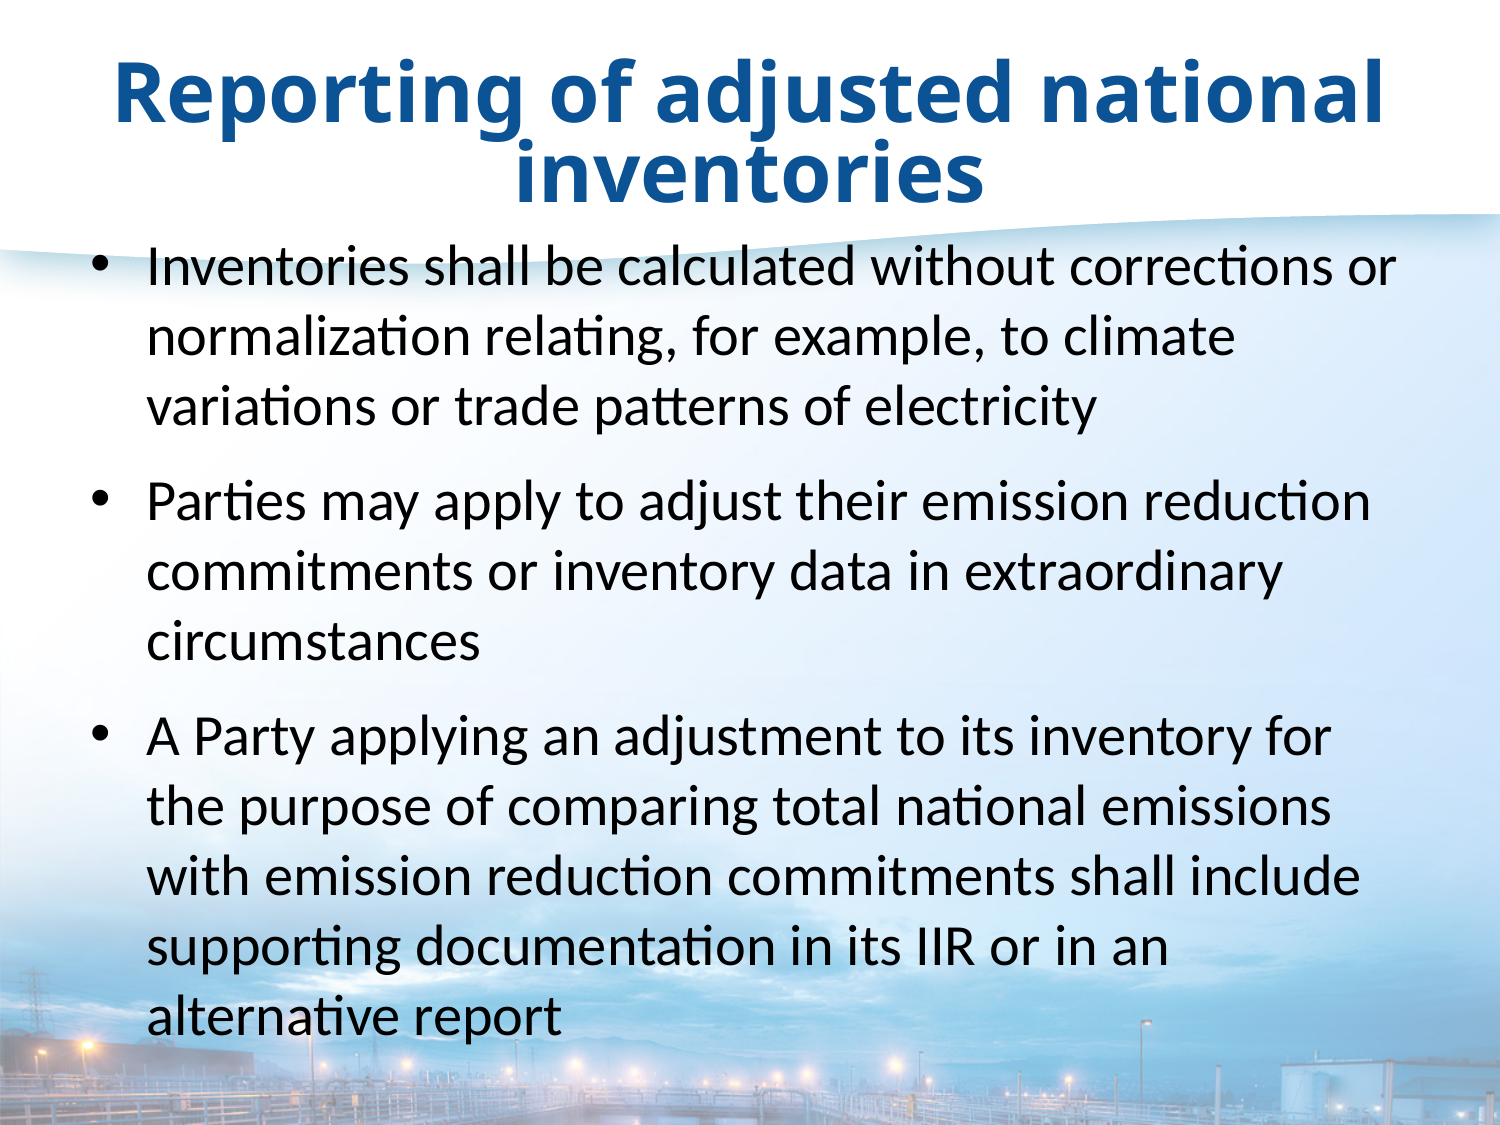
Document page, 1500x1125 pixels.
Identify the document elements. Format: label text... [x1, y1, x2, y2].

picture [0, 215, 1500, 1125]
list Inventories shall be calculated without corrections or normalization relating, for example, to climate variations or trade patterns of electricity Parties may apply to adjust their emission reduction commitments or inventory data in extraordinary circumstances A Party applying an adjustment to its inventory for the purpose of comparing total national emissions with emission reduction commitments shall include supporting documentation in its IIR or in an alternative report [75, 219, 1425, 1035]
title Reporting of adjusted national inventories [75, 45, 1425, 219]
